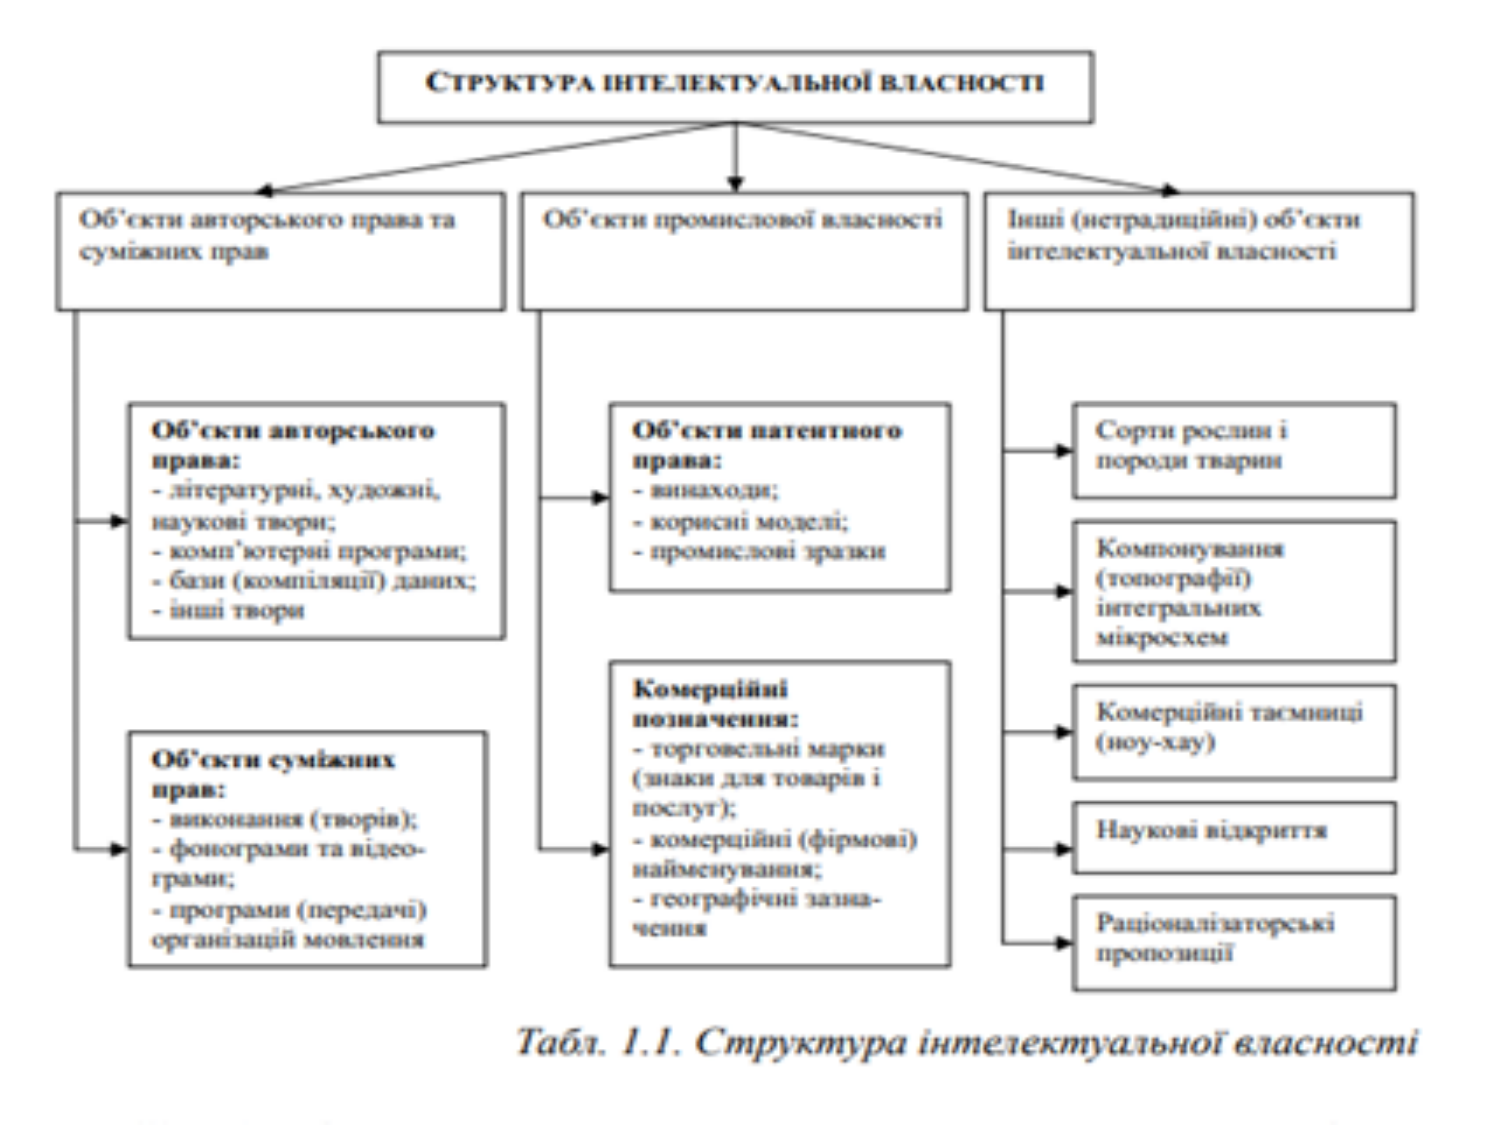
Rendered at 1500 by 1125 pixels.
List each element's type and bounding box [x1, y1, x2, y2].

list [0, 0, 1500, 1125]
